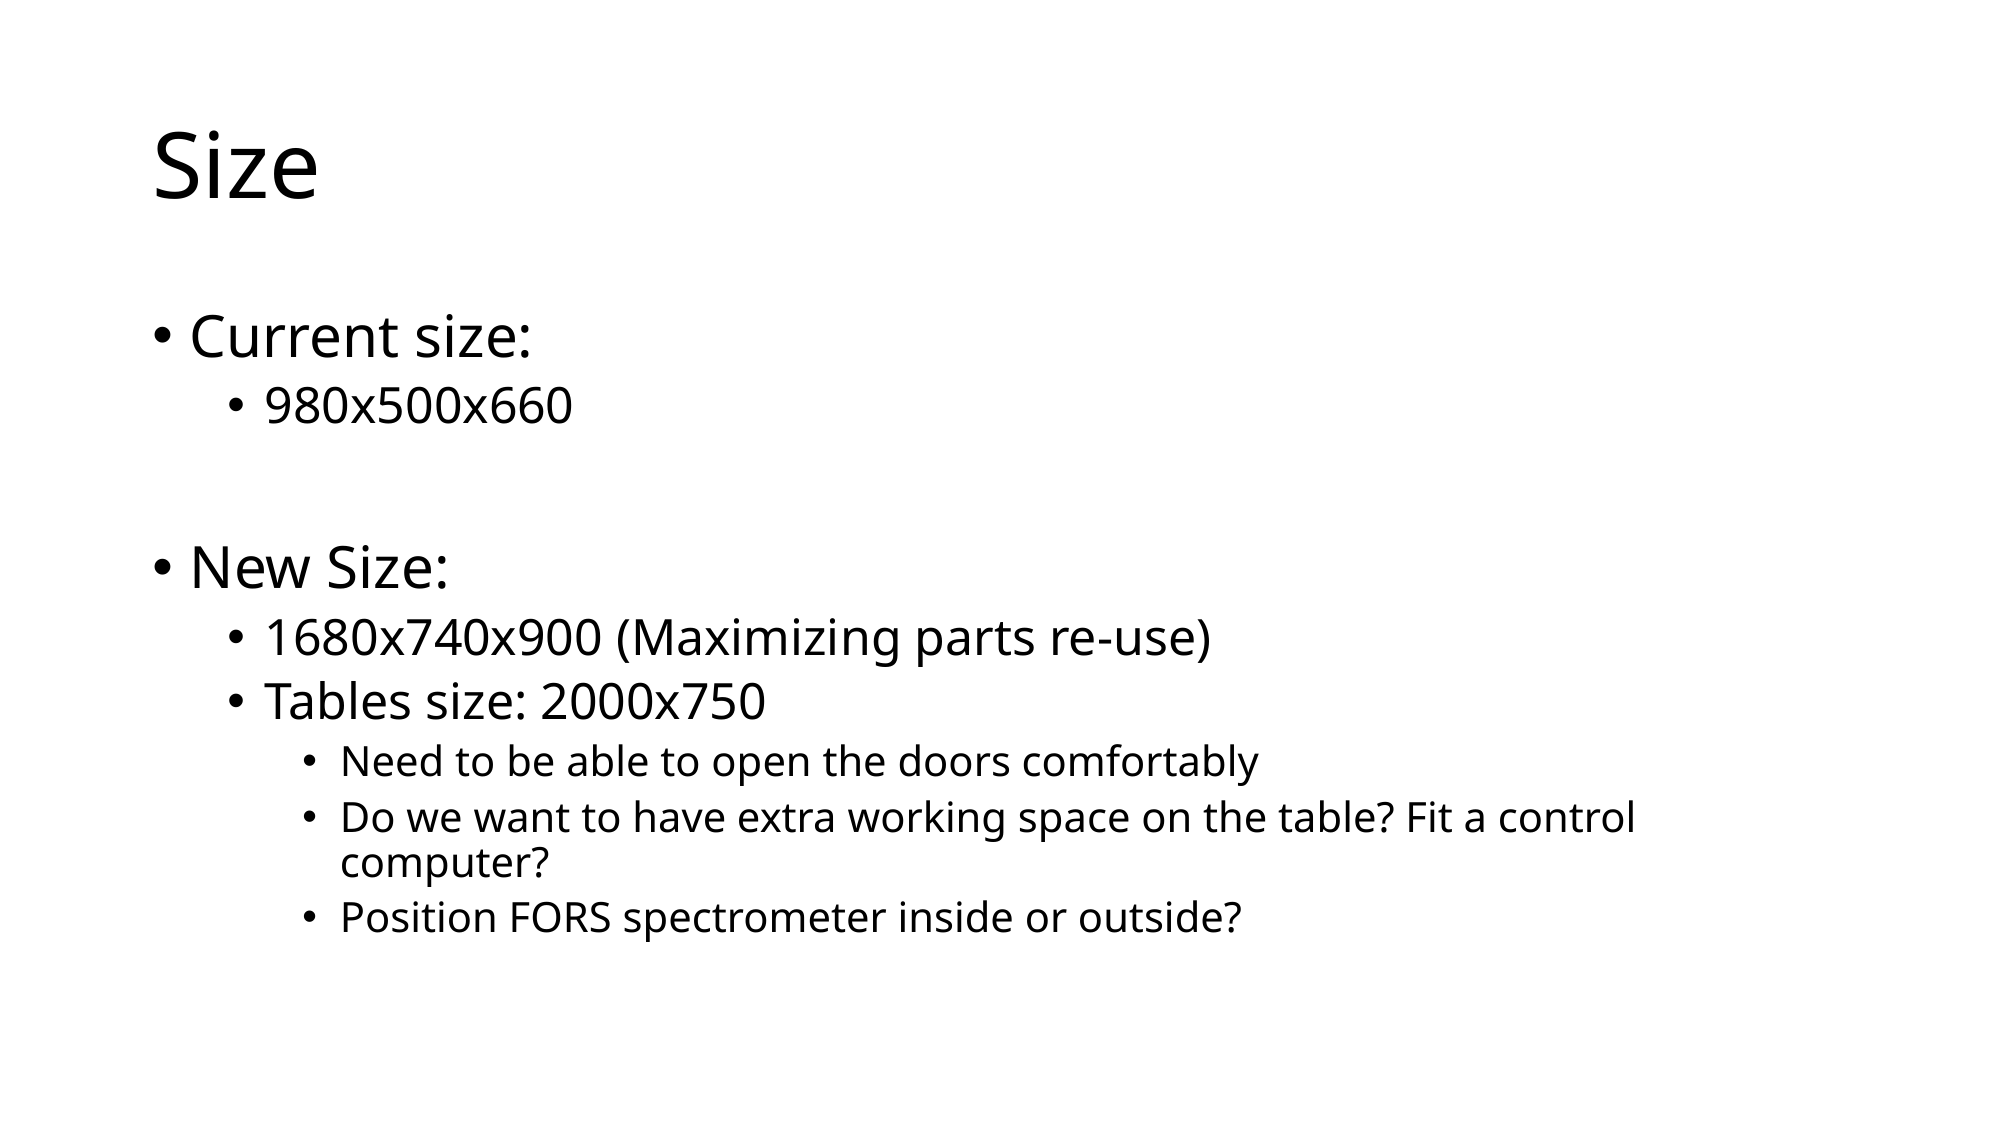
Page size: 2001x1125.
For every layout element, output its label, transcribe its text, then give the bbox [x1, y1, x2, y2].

title Size [137, 59, 1863, 278]
list Current size: 980x500x660 New Size: 1680x740x900 (Maximizing parts re-use) Tables size: 2000x750 Need to be able to open the doors comfortably Do we want to have extra working space on the table? Fit a control computer? Position FORS spectrometer inside or outside? [137, 299, 1863, 1014]
